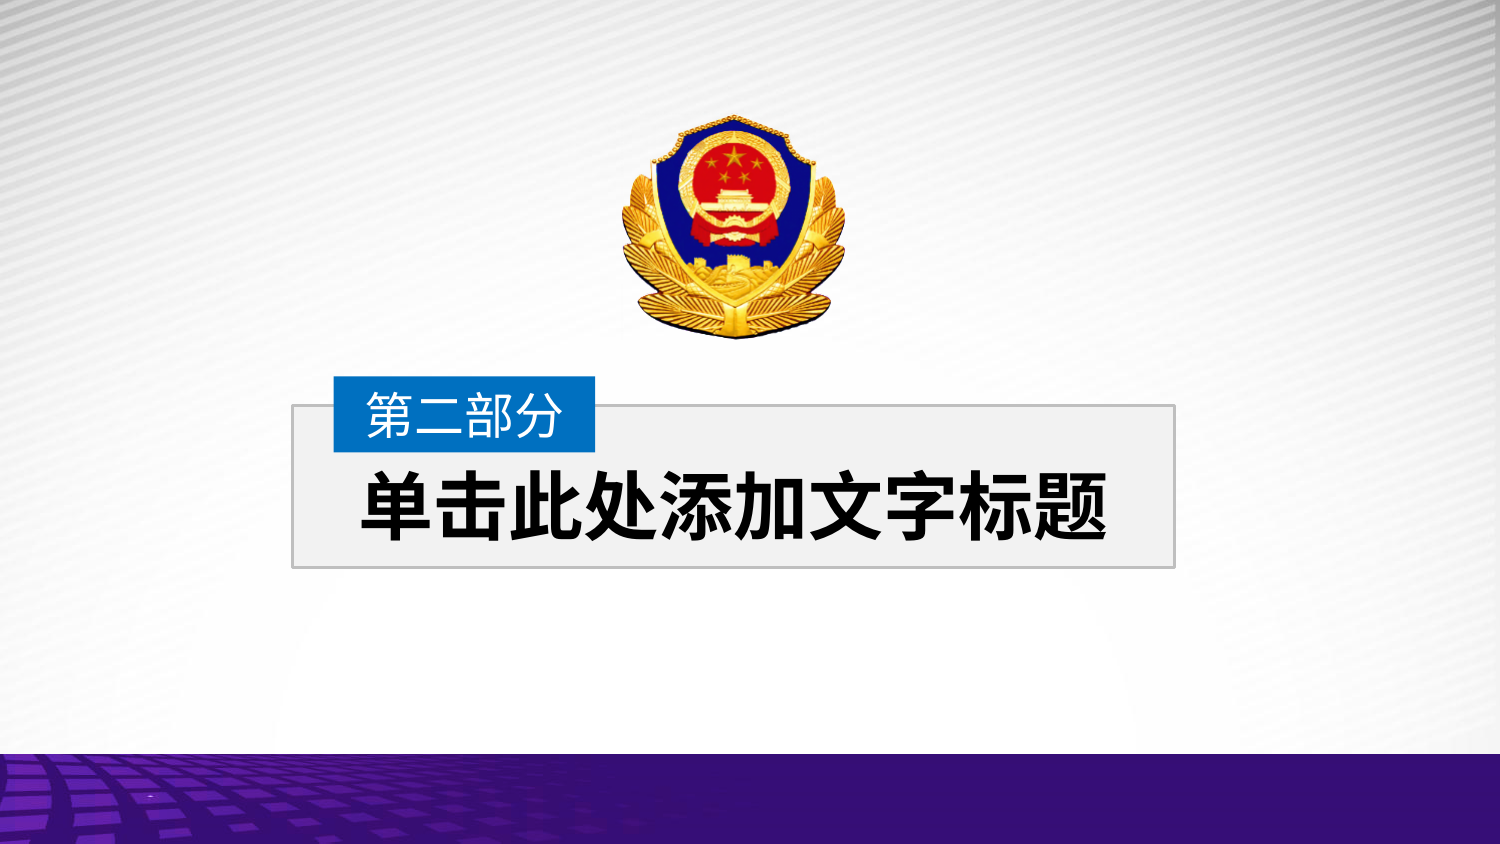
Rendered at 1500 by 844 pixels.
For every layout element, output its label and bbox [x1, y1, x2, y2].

text_box [292, 405, 1175, 568]
picture [0, 0, 1500, 844]
